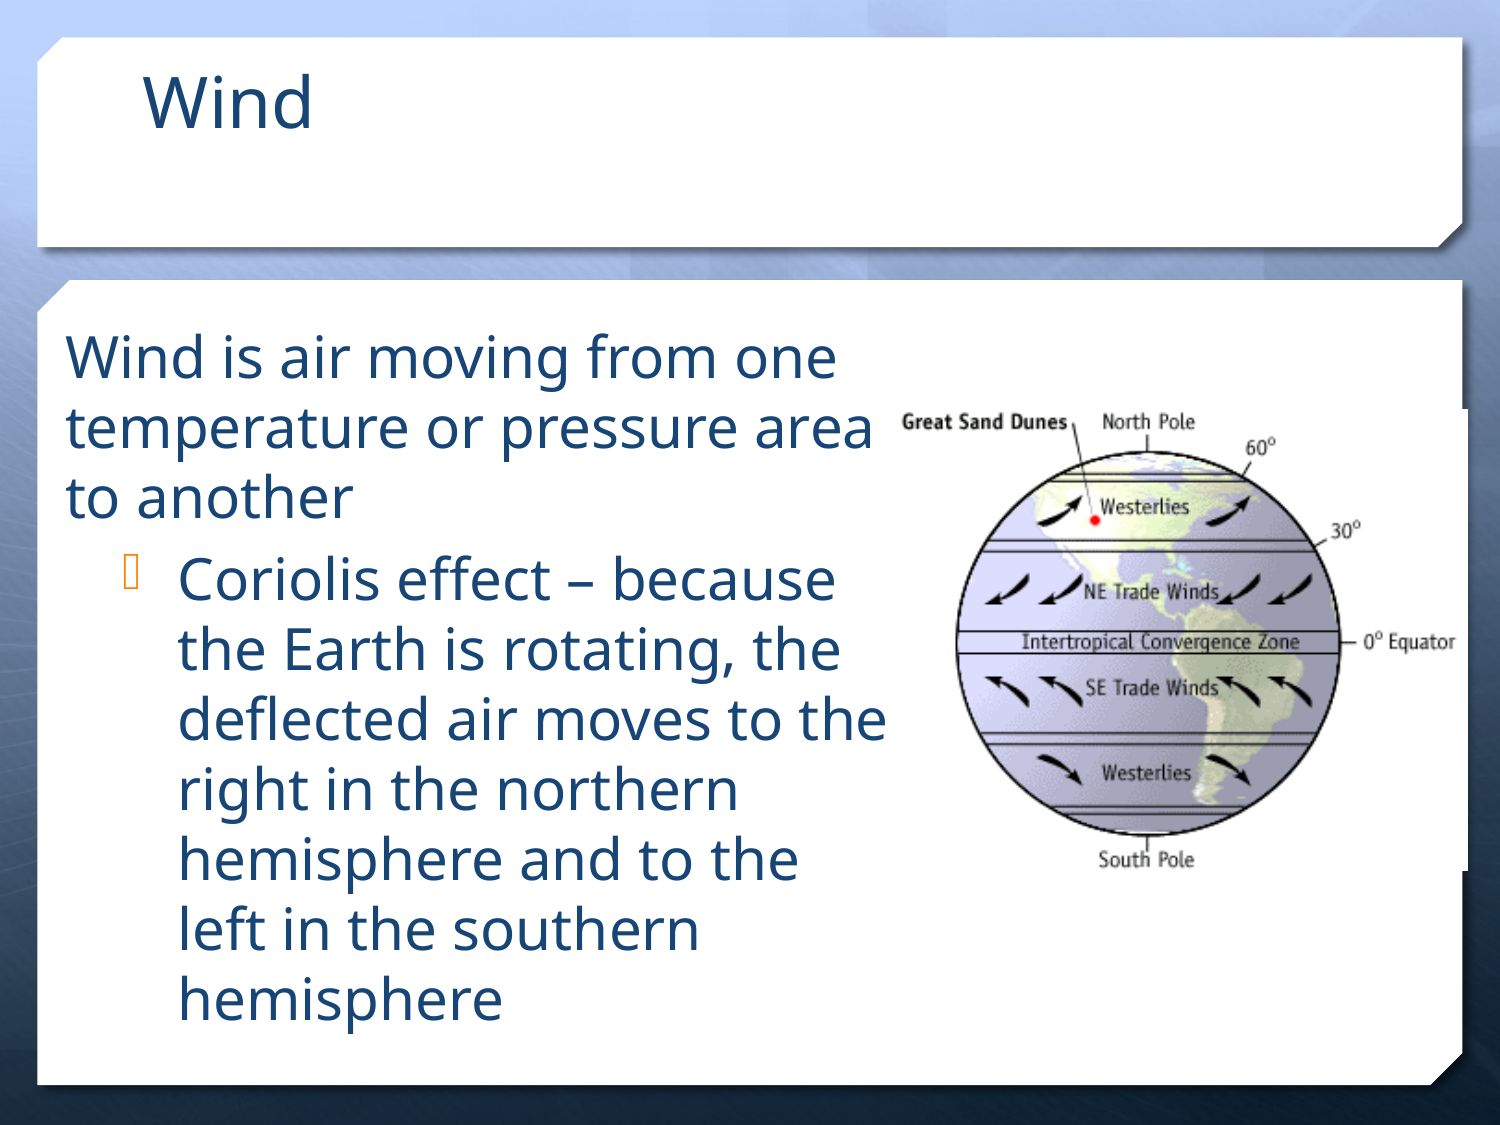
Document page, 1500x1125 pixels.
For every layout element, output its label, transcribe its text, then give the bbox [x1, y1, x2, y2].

picture [894, 408, 1469, 872]
text_box Wind is air moving from one temperature or pressure area to another Coriolis effect – because the Earth is rotating, the deflected air moves to the right in the northern hemisphere and to the left in the southern hemisphere [49, 312, 906, 1055]
title Wind [127, 48, 1372, 236]
